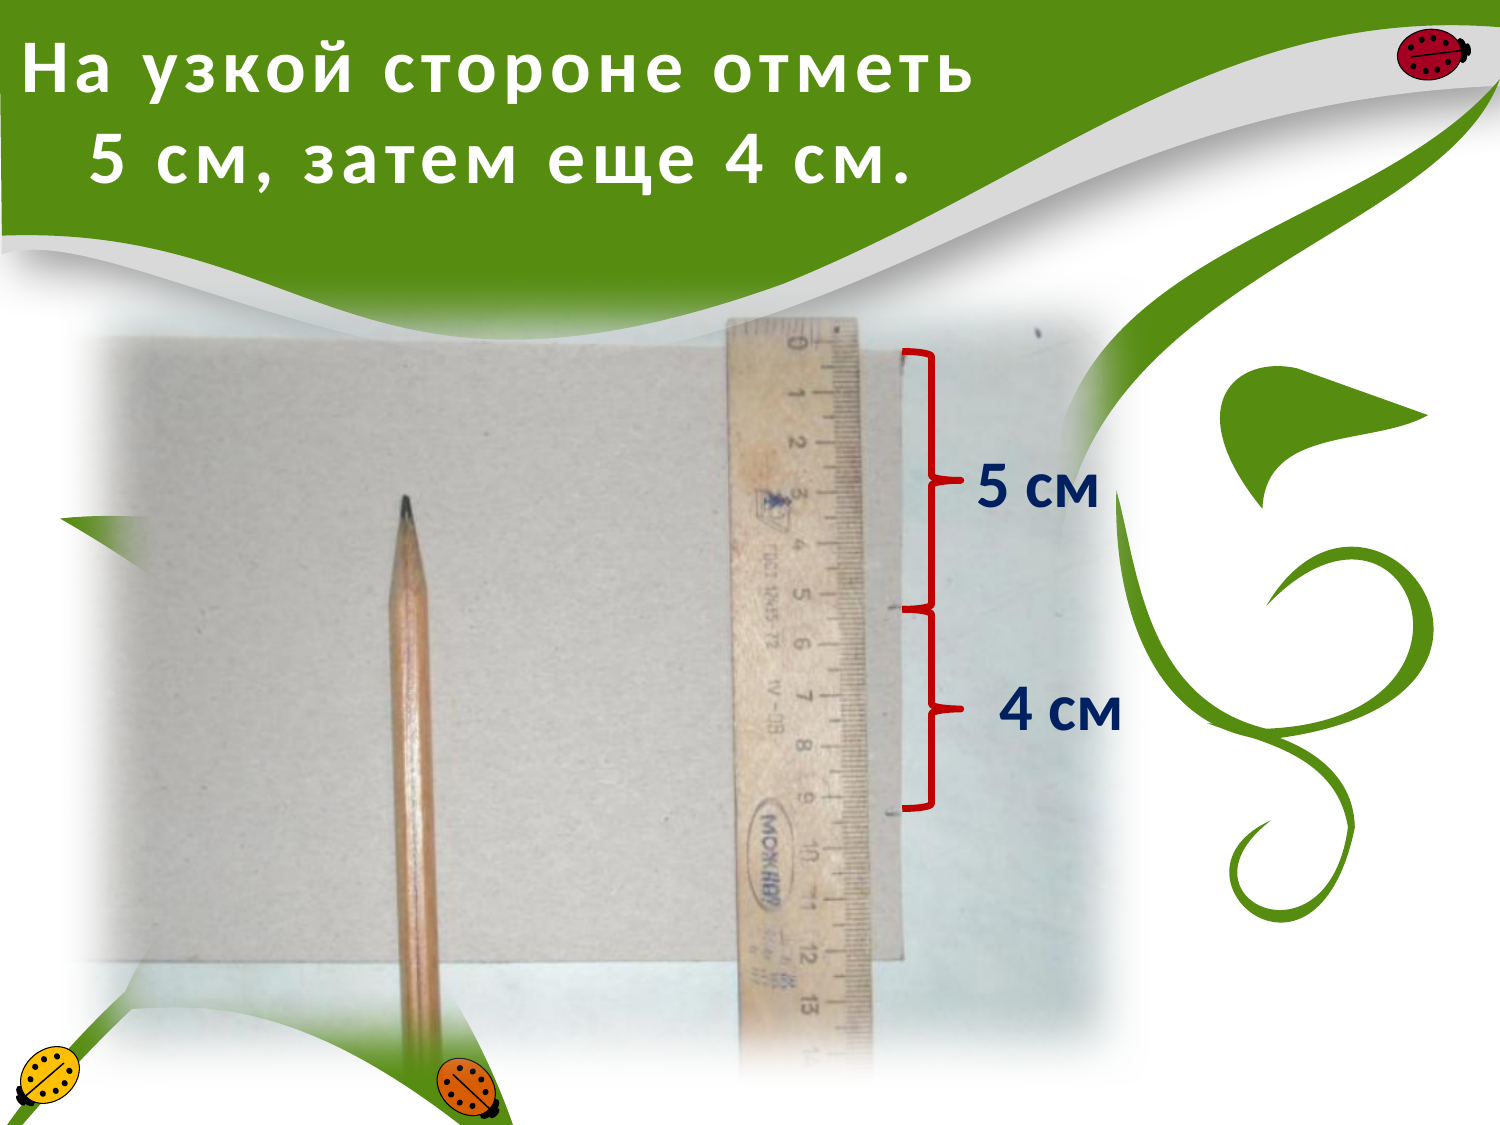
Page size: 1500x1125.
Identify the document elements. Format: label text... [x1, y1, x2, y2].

title На узкой стороне отметь 5 см, затем еще 4 см. [3, 7, 998, 209]
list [58, 269, 1153, 1091]
